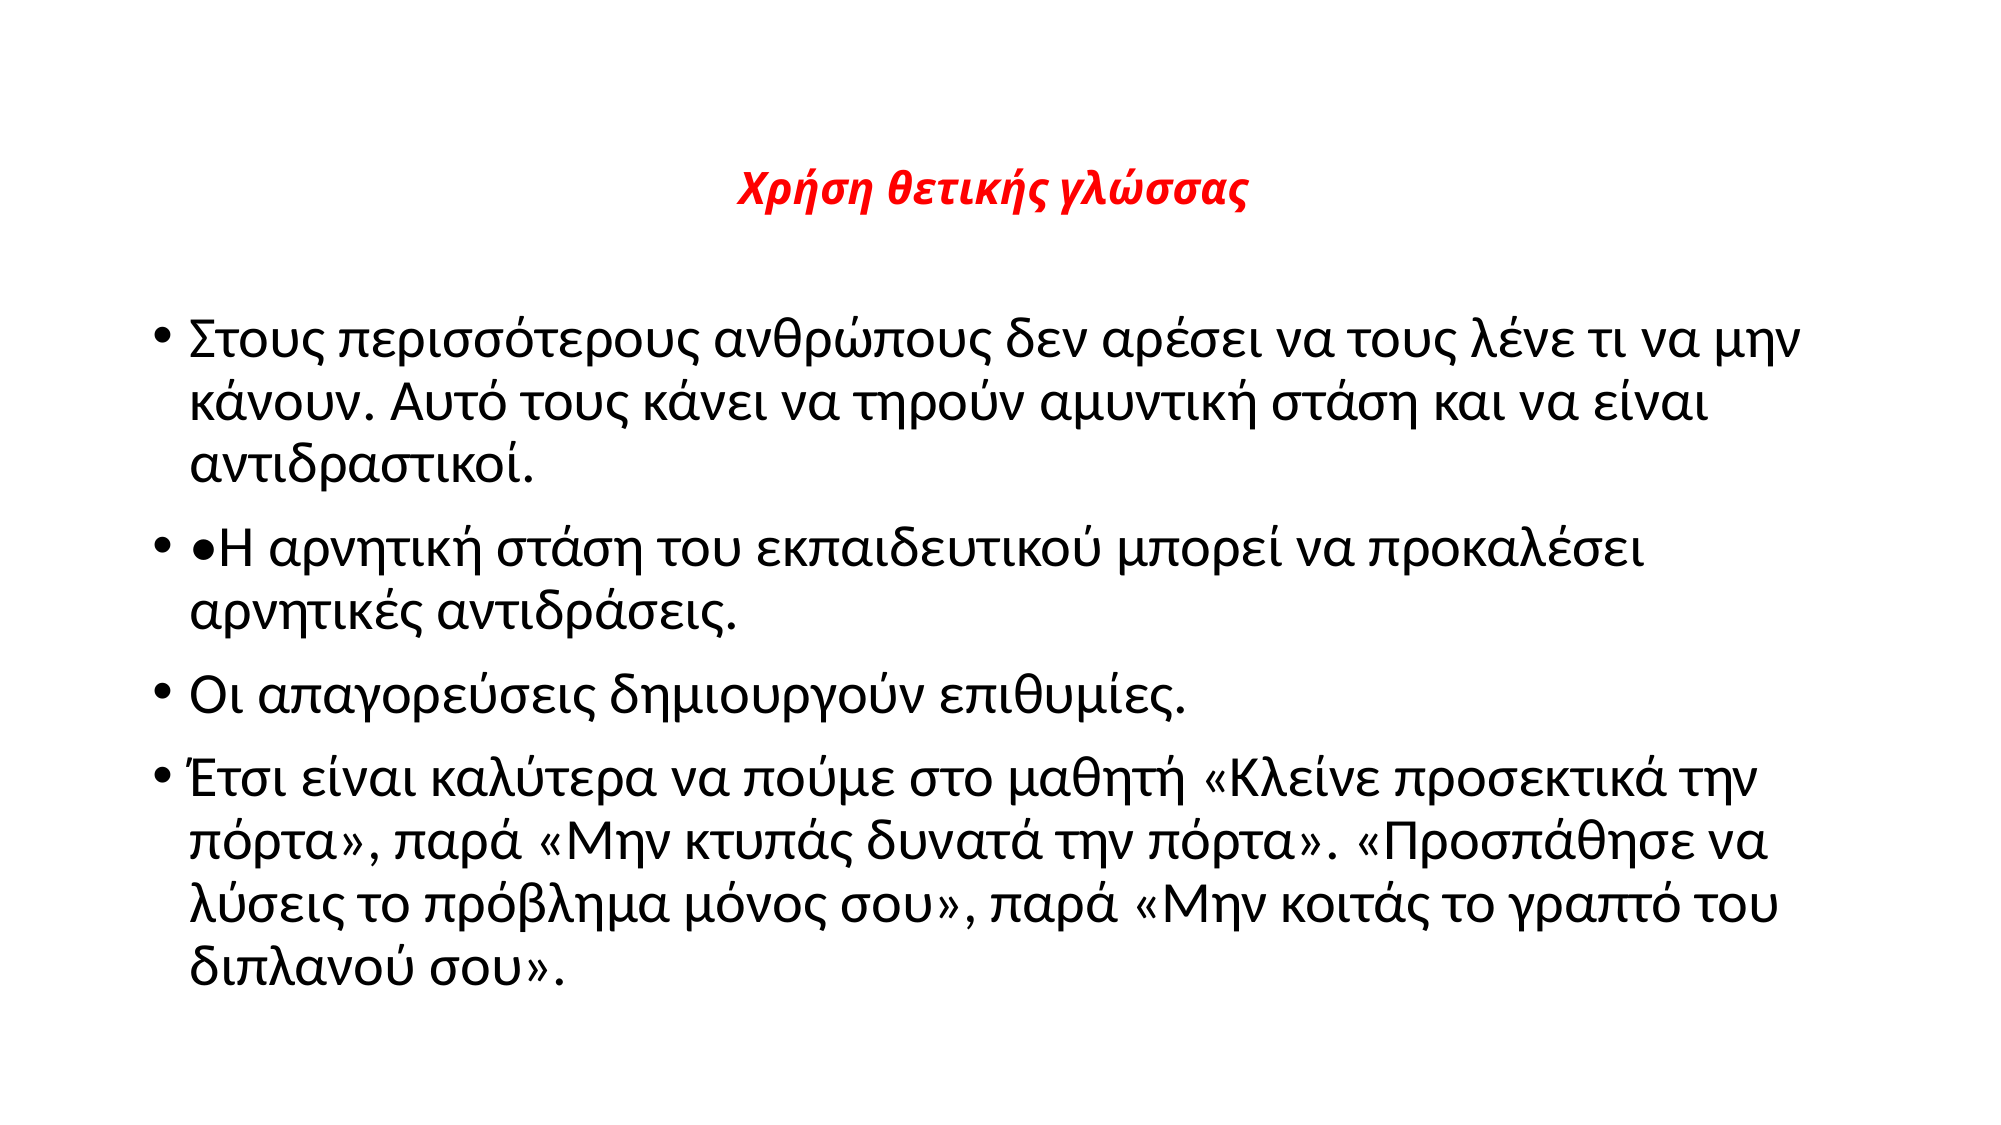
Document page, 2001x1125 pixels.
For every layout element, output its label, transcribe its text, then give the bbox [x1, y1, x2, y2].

list Στους περισσότερους ανθρώπους δεν αρέσει να τους λένε τι να μην κάνουν. Αυτό τους κάνει να τηρούν αμυντική στάση και να είναι αντιδραστικοί. •Η αρνητική στάση του εκπαιδευτικού μπορεί να προκαλέσει αρνητικές αντιδράσεις. Οι απαγορεύσεις δημιουργούν επιθυμίες. Έτσι είναι καλύτερα να πούμε στο μαθητή «Κλείνε προσεκτικά την πόρτα», παρά «Μην κτυπάς δυνατά την πόρτα». «Προσπάθησε να λύσεις το πρόβλημα μόνος σου», παρά «Μην κοιτάς το γραπτό του διπλανού σου». [137, 299, 1863, 1014]
title Χρήση θετικής γλώσσας [137, 59, 1863, 278]
